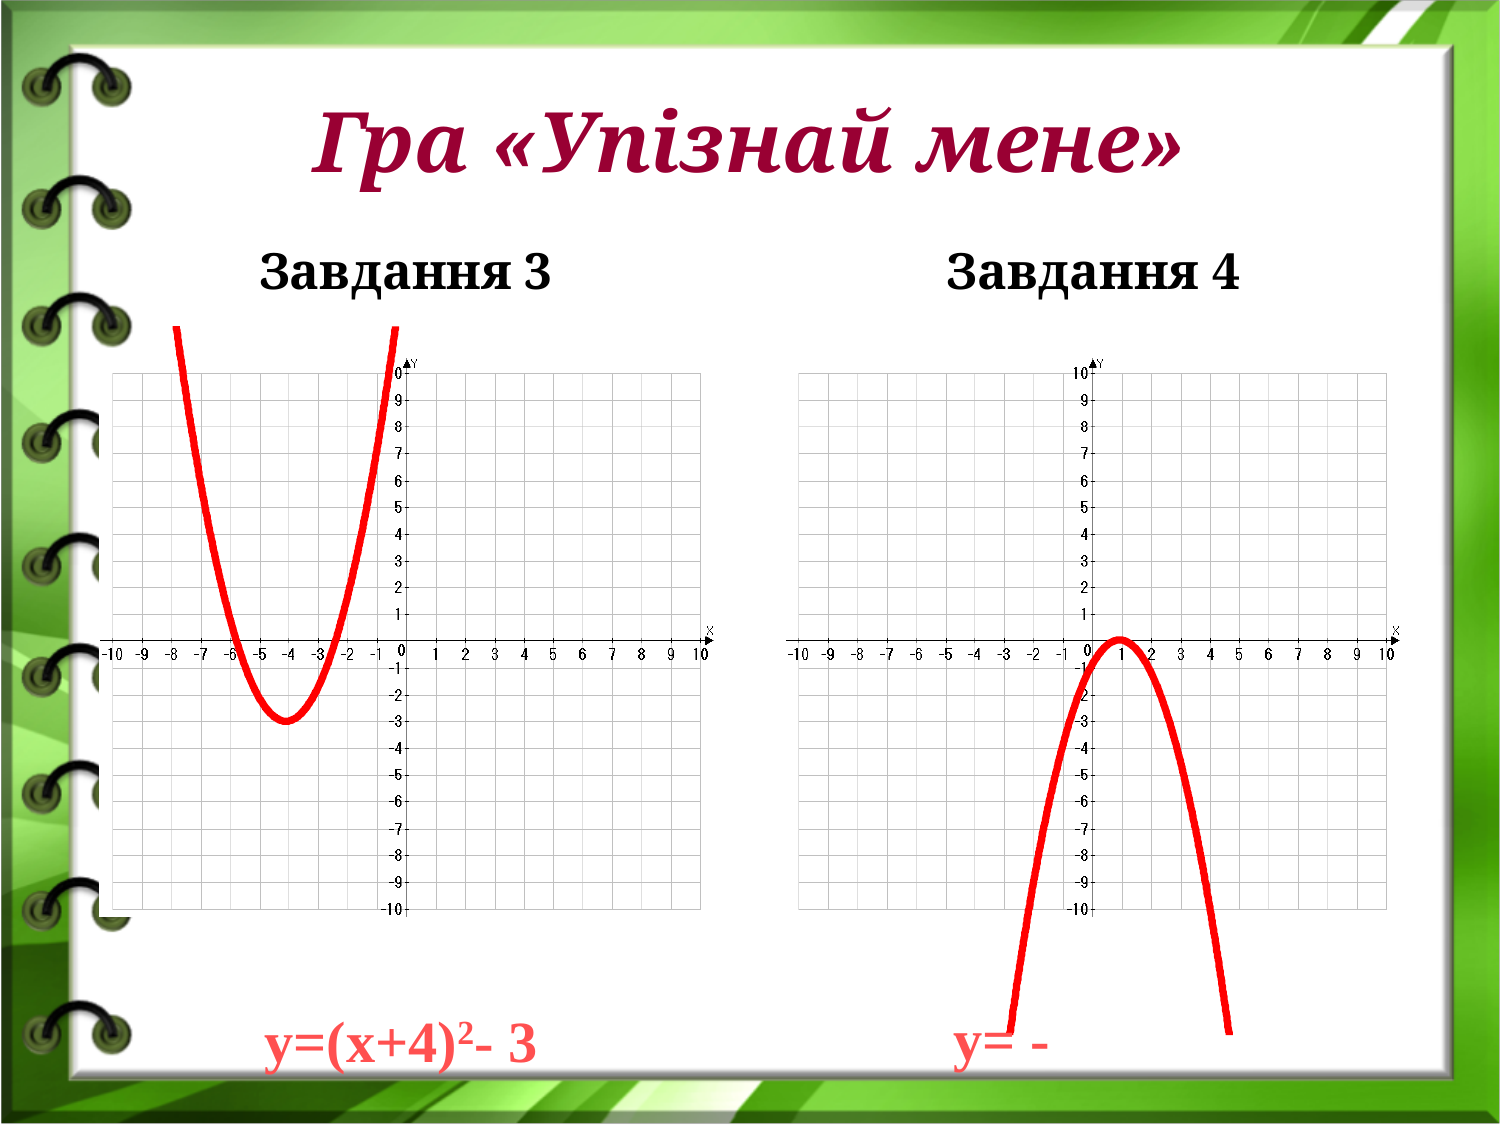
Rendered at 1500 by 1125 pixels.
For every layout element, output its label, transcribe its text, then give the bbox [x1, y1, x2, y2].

picture [0, 0, 1500, 1125]
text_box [175, 325, 396, 722]
list Завдання 3 [75, 231, 738, 975]
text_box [99, 356, 727, 918]
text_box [1009, 639, 1230, 1036]
text_box y=(x+4)2- 3 [249, 996, 619, 1082]
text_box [785, 356, 1413, 918]
list Завдання 4 [762, 231, 1425, 975]
title Гра «Упізнай мене» [75, 45, 1425, 233]
